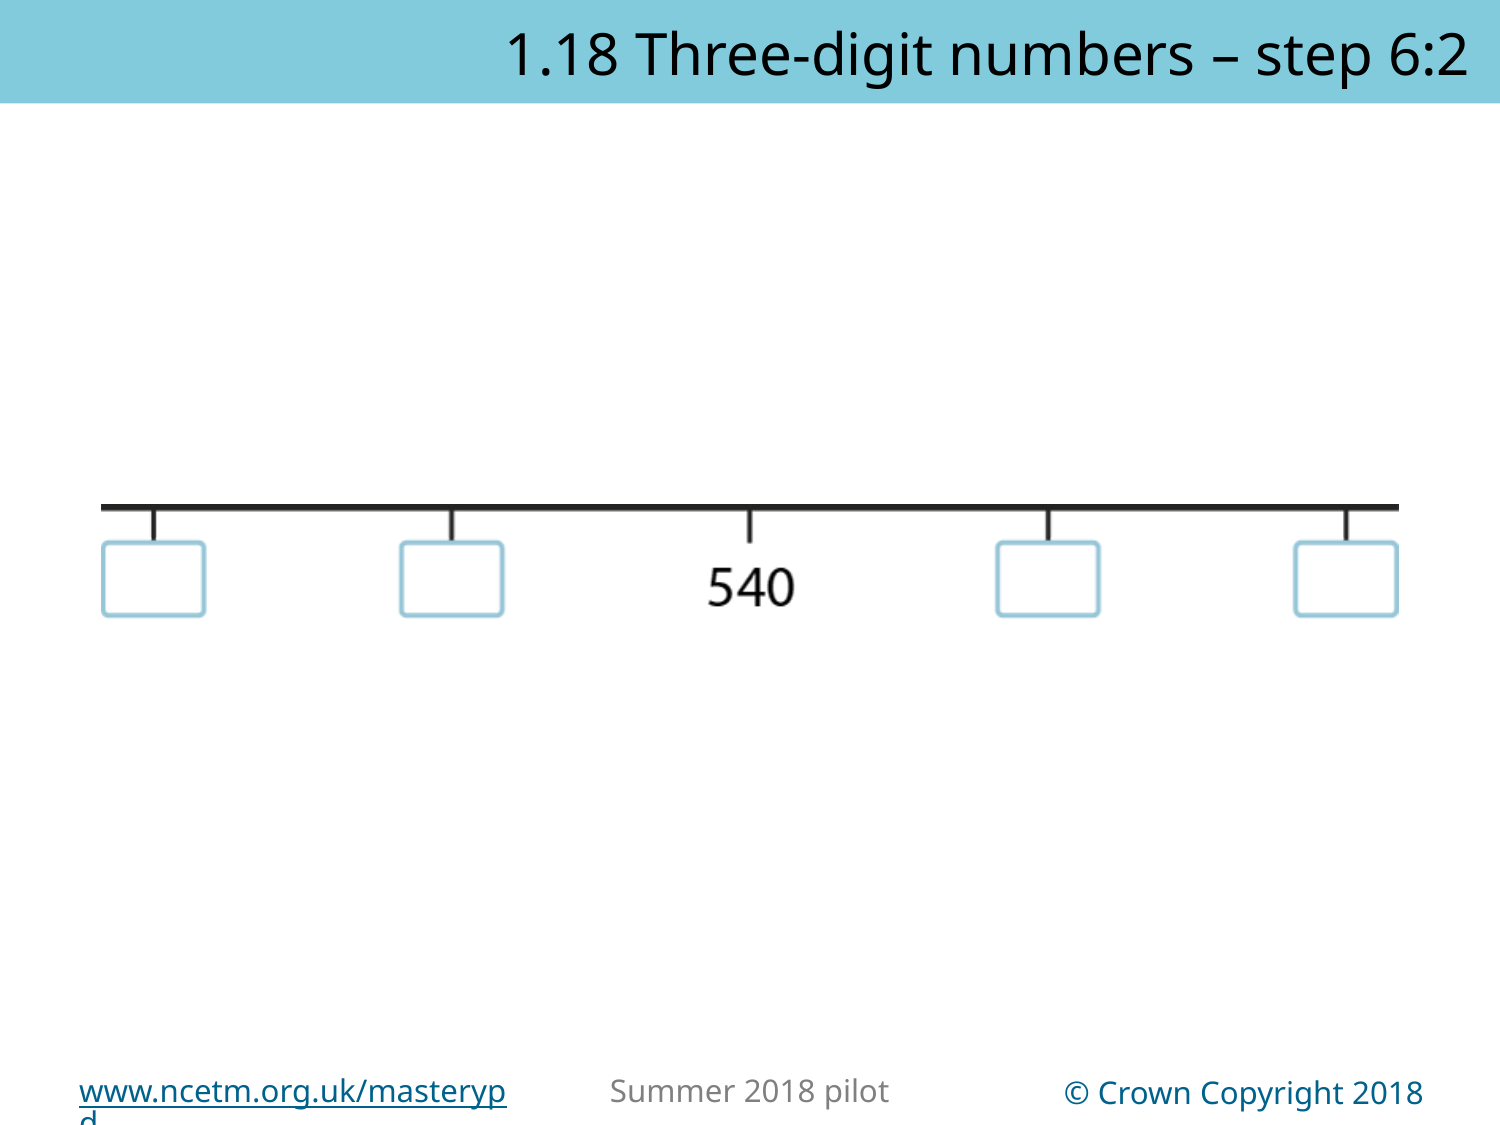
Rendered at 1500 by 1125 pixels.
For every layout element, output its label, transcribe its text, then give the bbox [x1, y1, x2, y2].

picture [101, 504, 1399, 621]
list 1.18 Three-digit numbers – step 6:2 [0, 0, 1500, 104]
